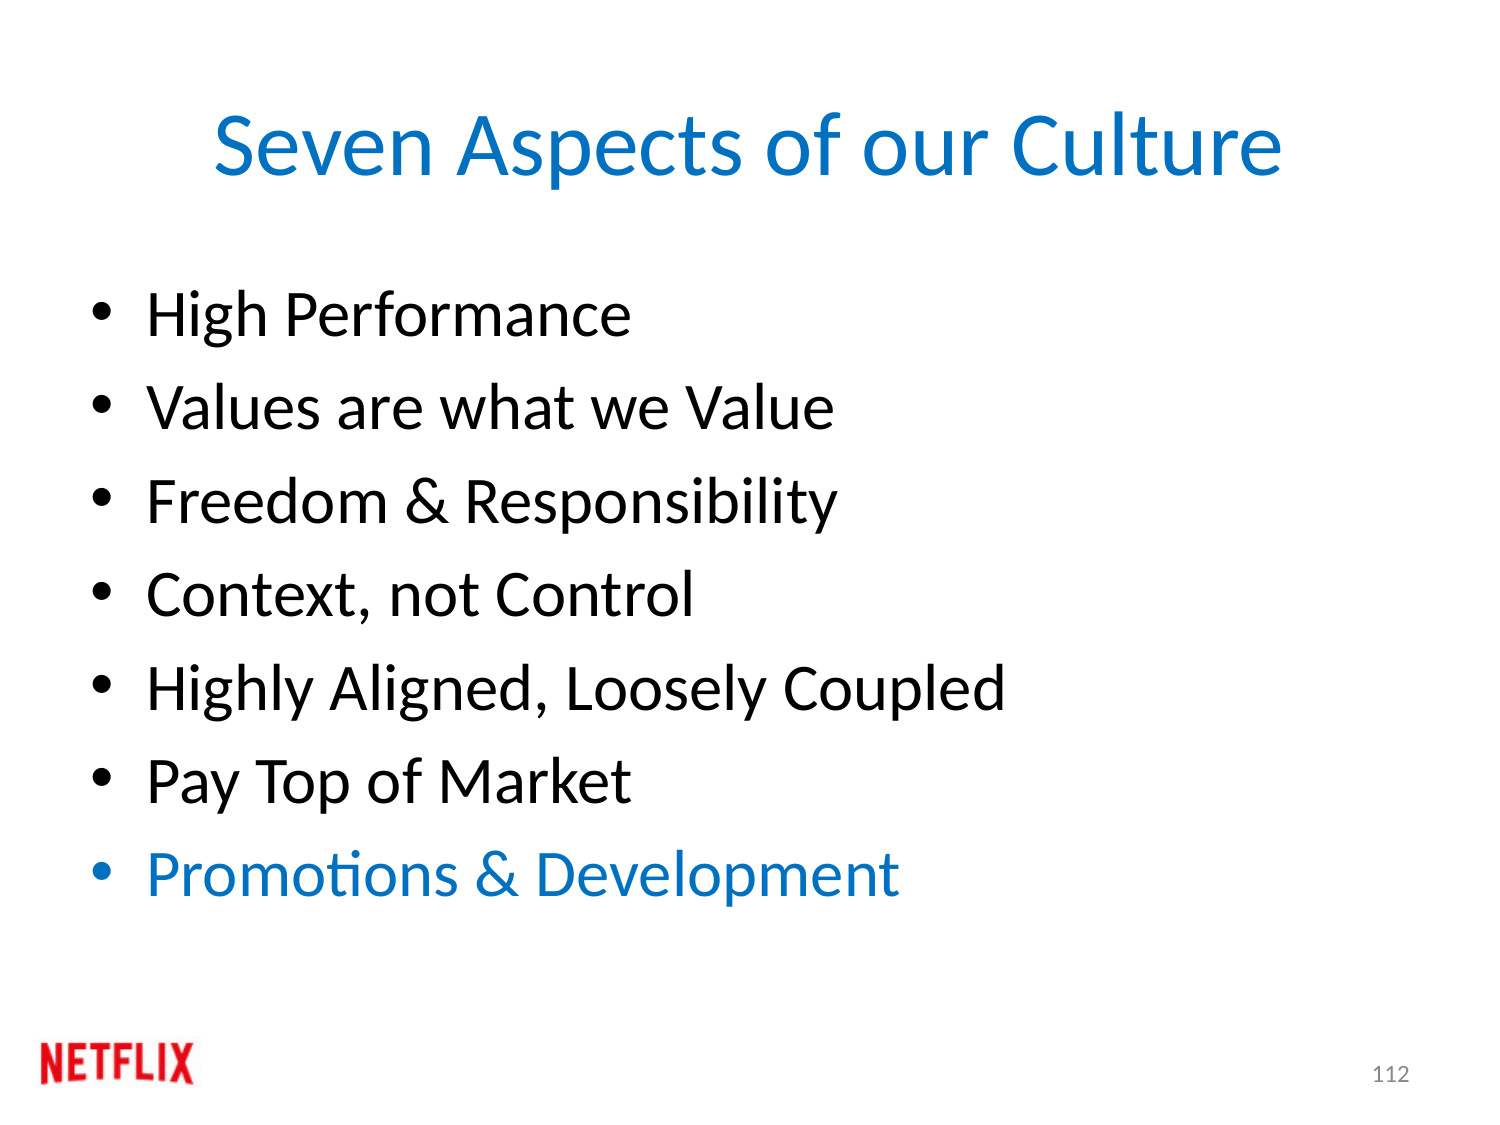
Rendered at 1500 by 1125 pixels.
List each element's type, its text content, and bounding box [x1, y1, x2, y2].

title Seven Aspects of our Culture [75, 45, 1425, 233]
list High Performance Values are what we Value Freedom & Responsibility Context, not Control Highly Aligned, Loosely Coupled Pay Top of Market Promotions & Development [75, 262, 1425, 1005]
slide_number ‹#› [1074, 1042, 1425, 1103]
picture [24, 1024, 211, 1104]
